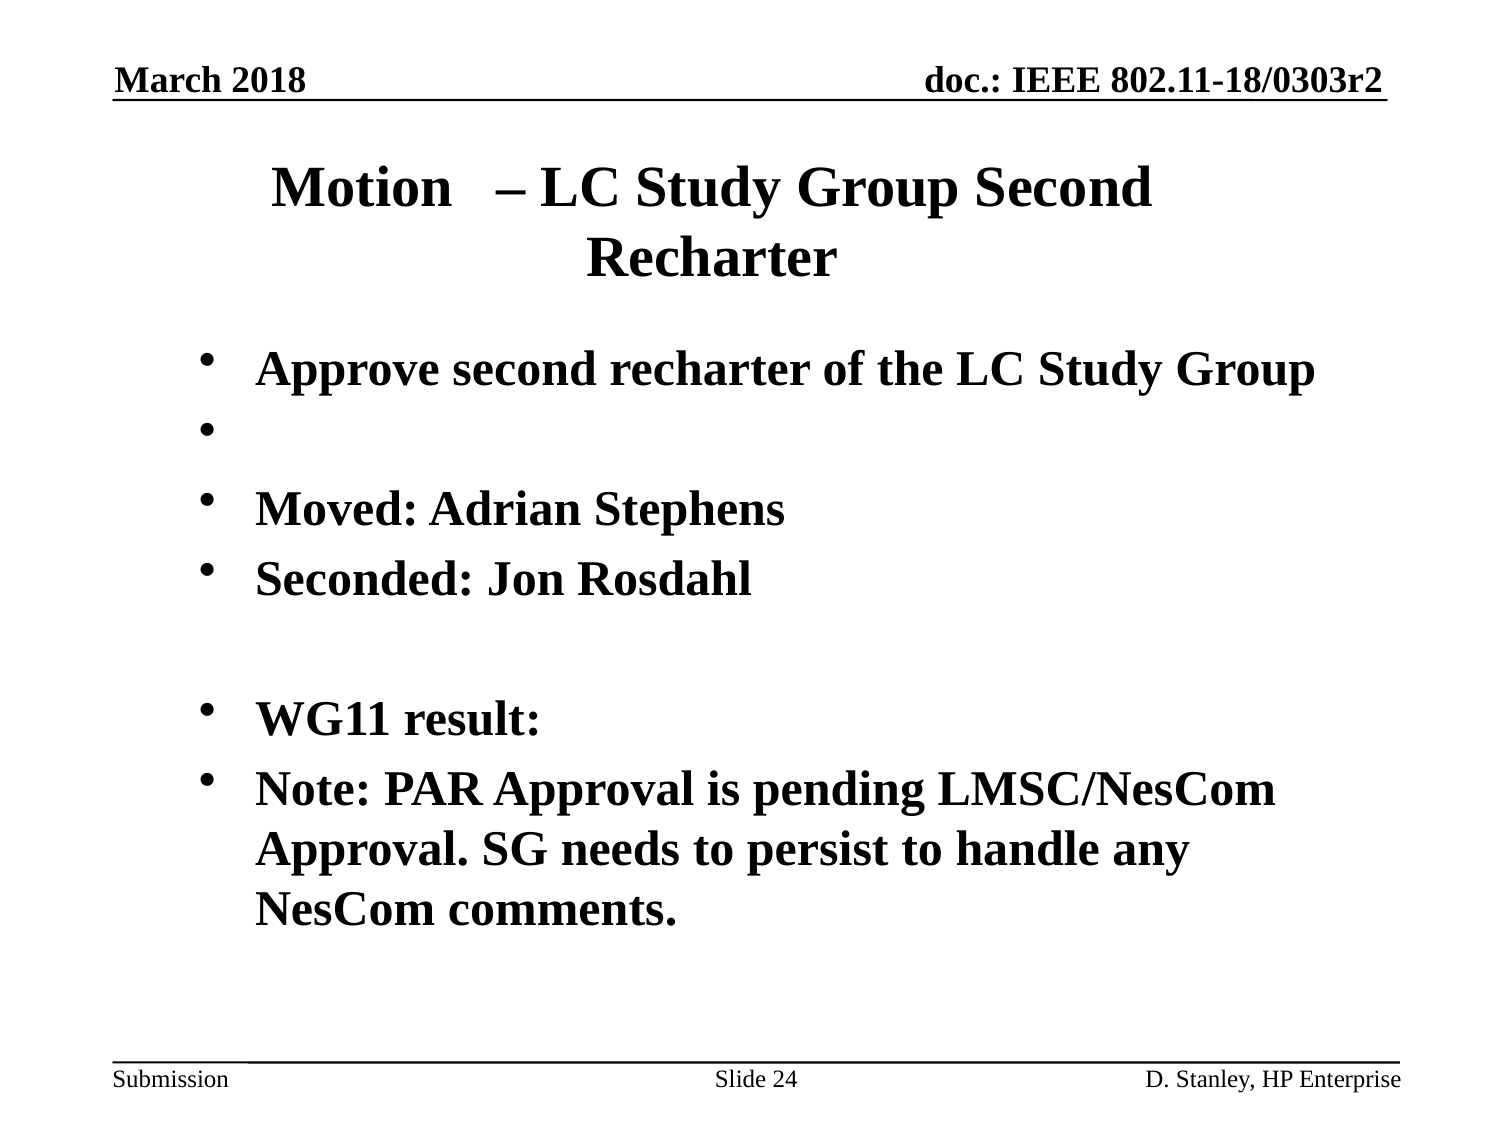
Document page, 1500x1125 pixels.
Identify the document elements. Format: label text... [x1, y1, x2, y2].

text_box Motion – LC Study Group Second Recharter [159, 152, 1266, 284]
footer D. Stanley, HP Enterprise [1082, 1061, 1402, 1093]
text_box Approve second recharter of the LC Study Group Moved: Adrian Stephens Seconded: Jon Rosdahl WG11 result: Note: PAR Approval is pending LMSC/NesCom Approval. SG needs to persist to handle any NesCom comments. [187, 329, 1353, 1000]
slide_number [114, 54, 335, 101]
slide_number Slide 24 [712, 1061, 801, 1093]
